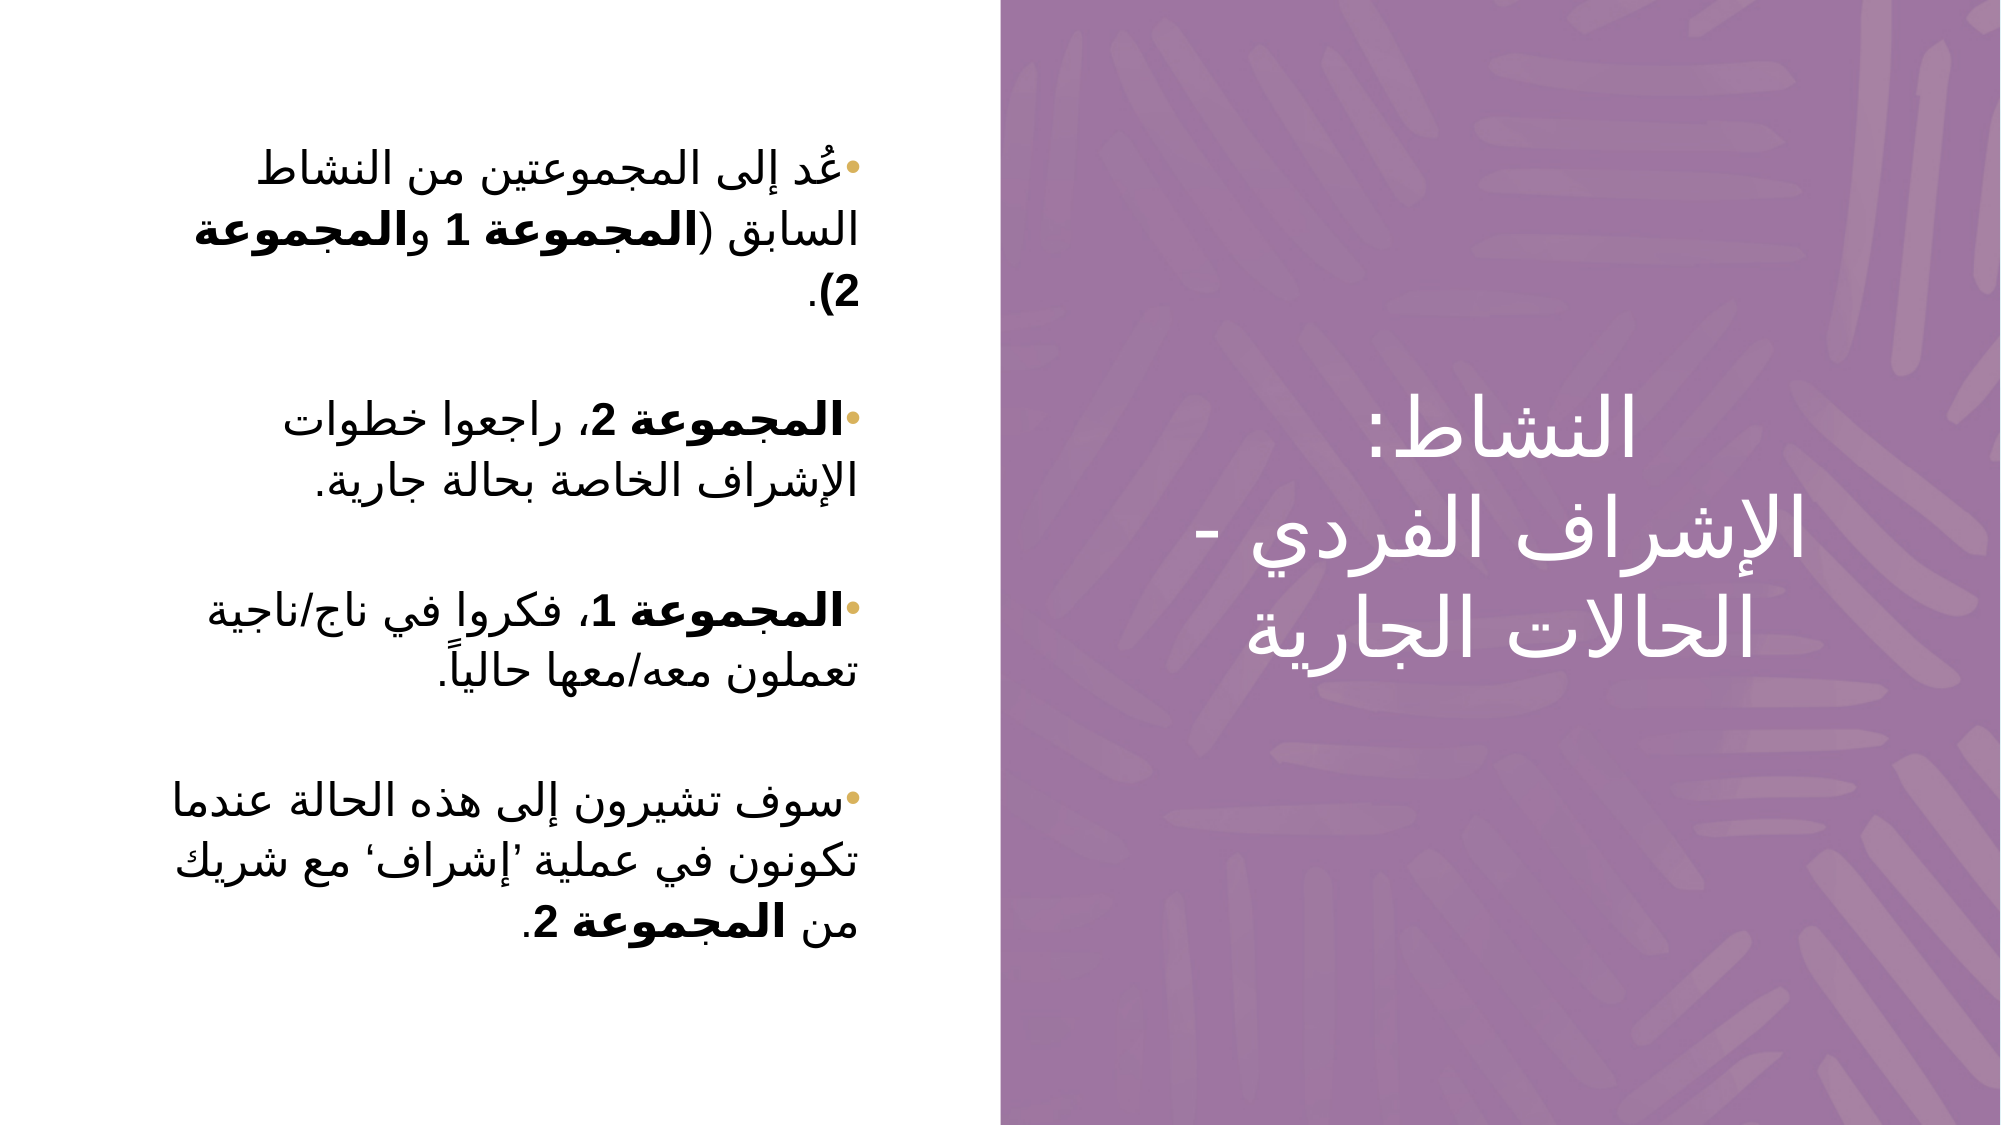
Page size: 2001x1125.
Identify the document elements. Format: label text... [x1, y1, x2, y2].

list عُد إلى المجموعتين من النشاط السابق (المجموعة 1 والمجموعة 2). المجموعة 2، راجعوا خطوات الإشراف الخاصة بحالة جارية. المجموعة 1، فكروا في ناج/ناجية تعملون معه/معها حالياً. سوف تشيرون إلى هذه الحالة عندما تكونون في عملية ’إشراف‘ مع شريك من المجموعة 2. [132, 125, 868, 955]
picture [0, 0, 2001, 1125]
title النشاط: الإشراف الفردي - الحالات الجارية [1110, 396, 1893, 651]
